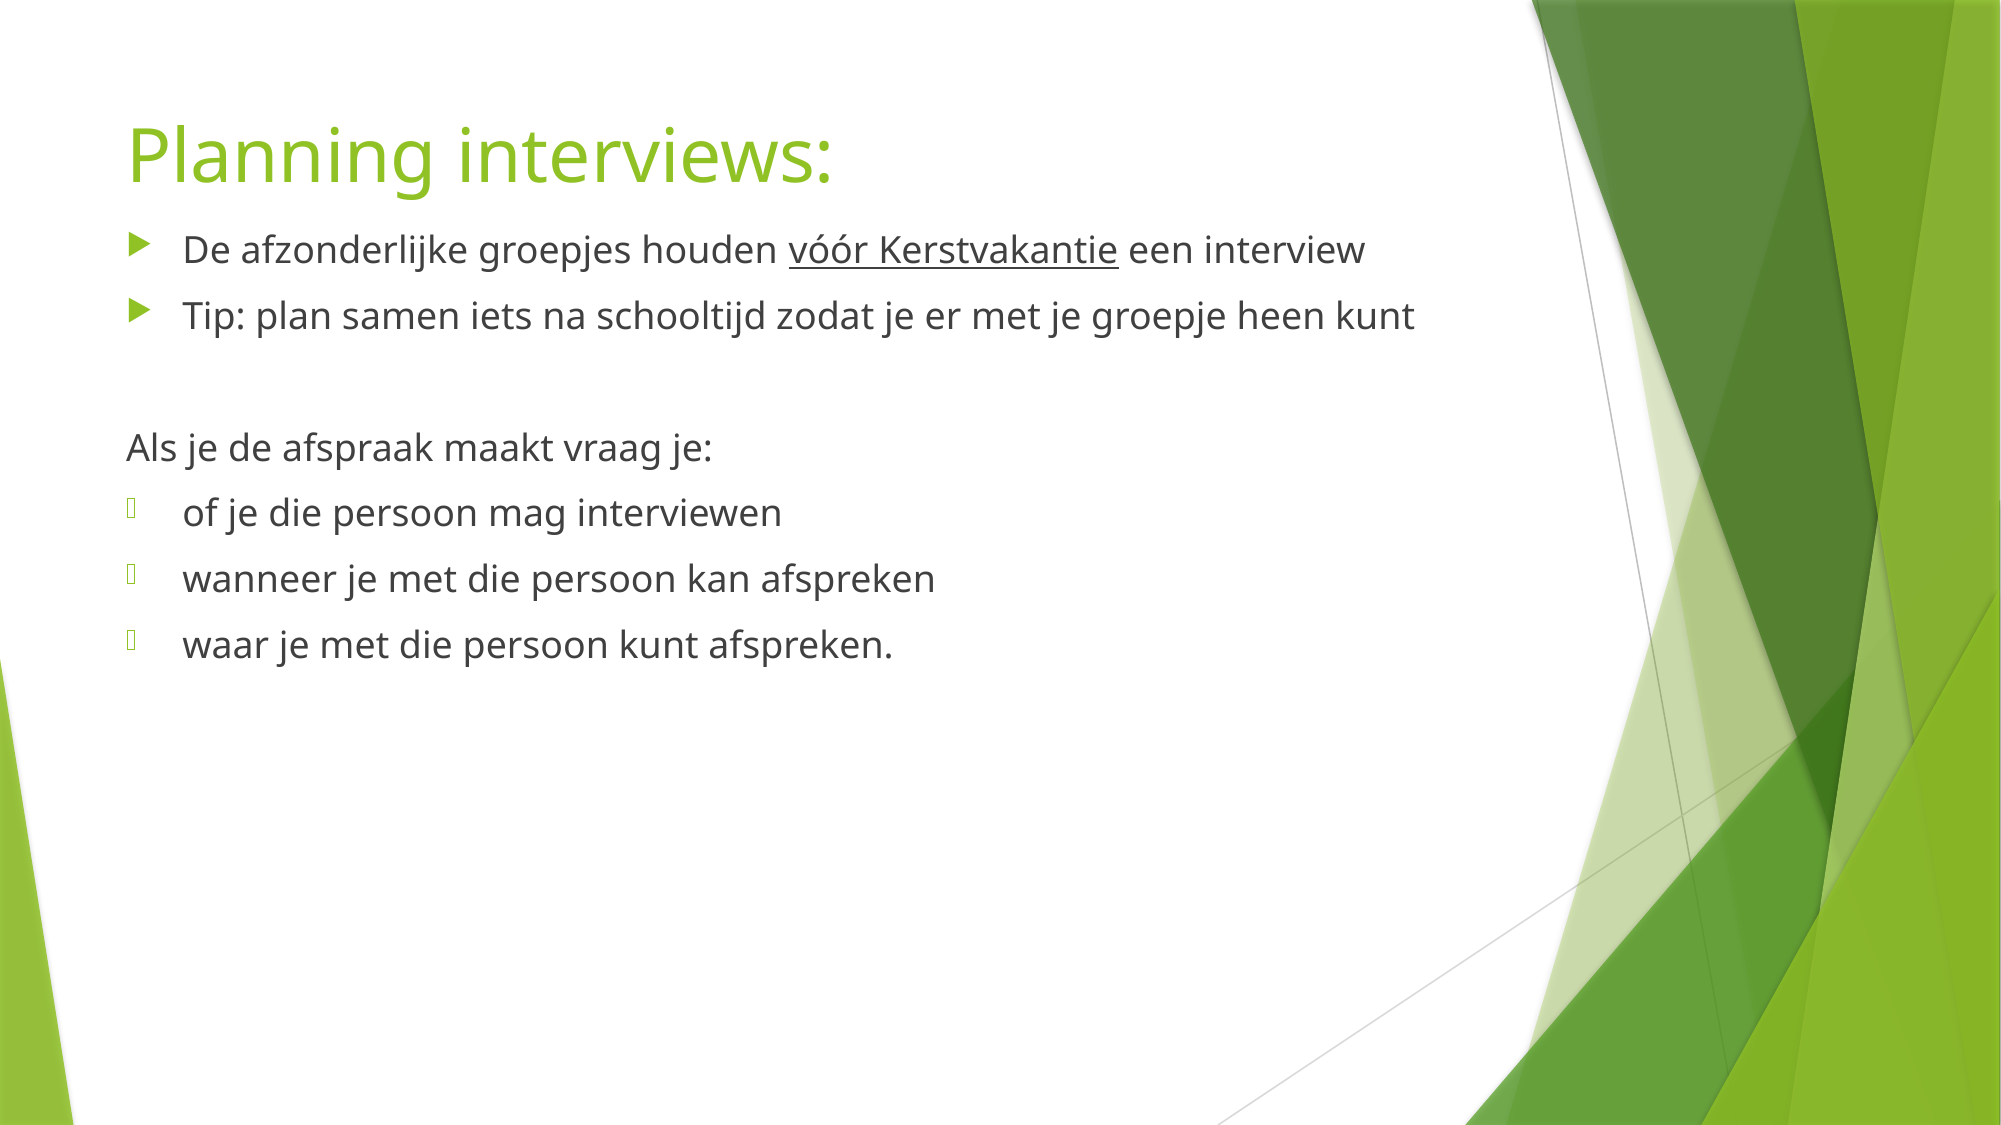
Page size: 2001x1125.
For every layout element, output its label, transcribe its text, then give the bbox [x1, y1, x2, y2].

title Planning interviews: [111, 99, 1522, 218]
list De afzonderlijke groepjes houden vóór Kerstvakantie een interview Tip: plan samen iets na schooltijd zodat je er met je groepje heen kunt Als je de afspraak maakt vraag je: of je die persoon mag interviewen wanneer je met die persoon kan afspreken waar je met die persoon kunt afspreken. [111, 218, 1522, 856]
